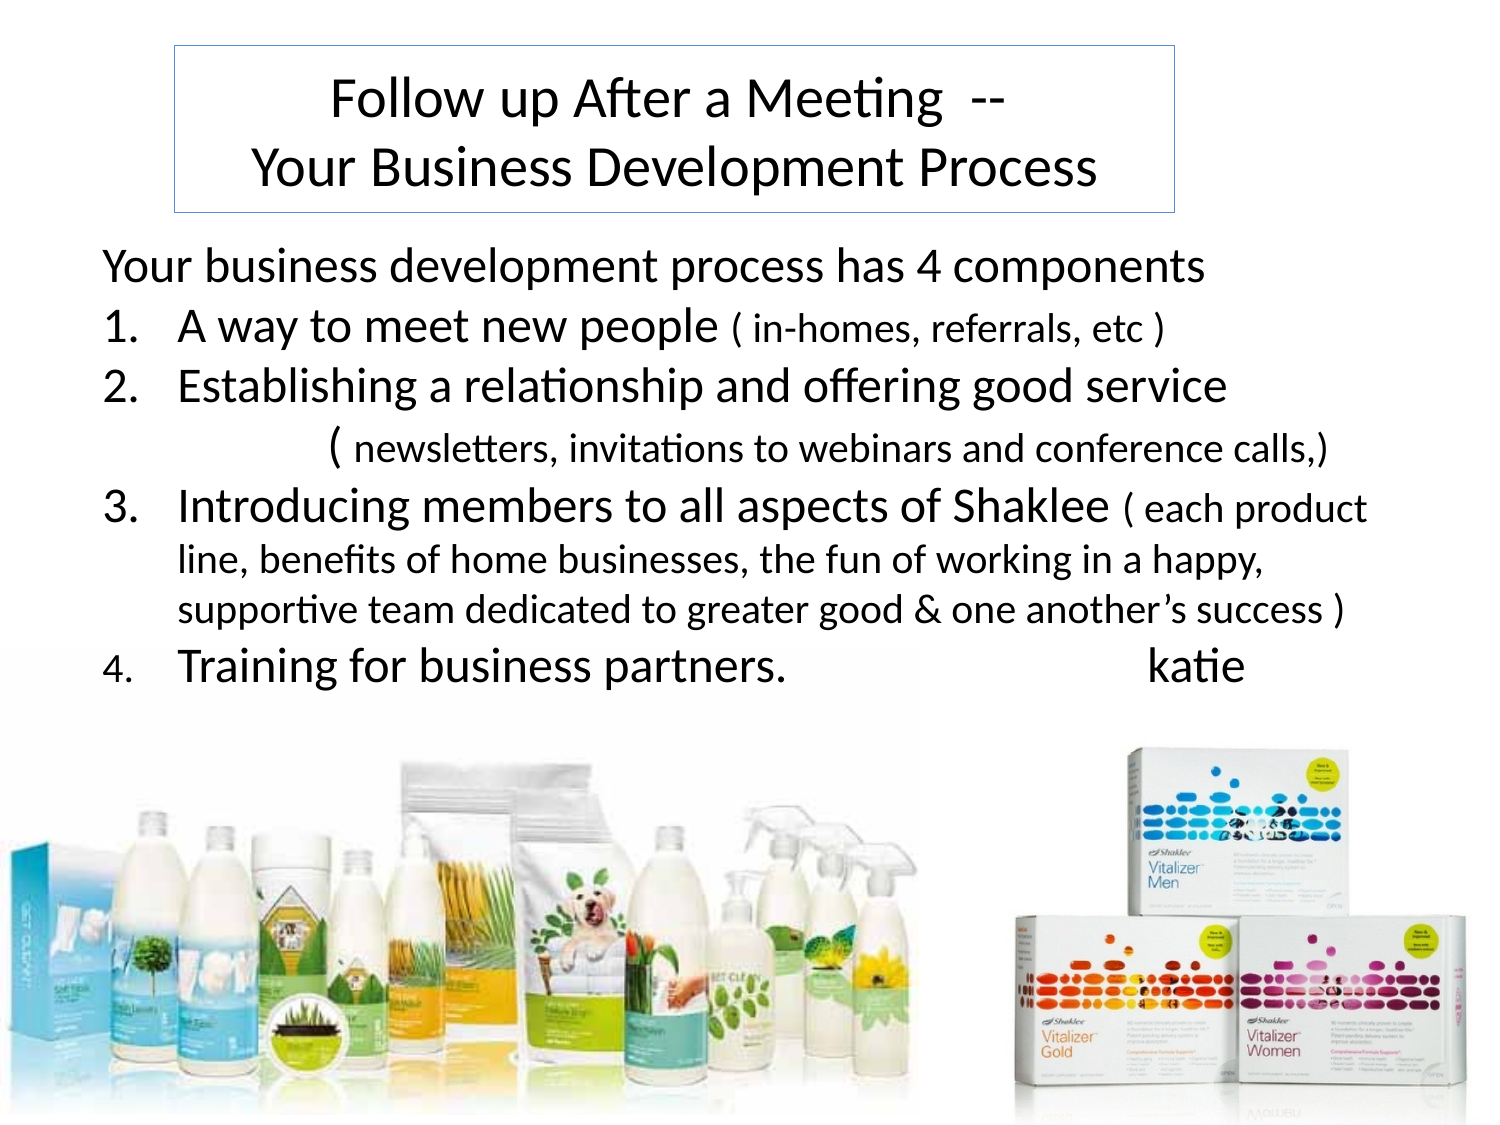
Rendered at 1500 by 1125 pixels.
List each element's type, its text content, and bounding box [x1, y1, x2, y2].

title Follow up After a Meeting -- Your Business Development Process [174, 45, 1175, 213]
picture [0, 649, 919, 1115]
picture [962, 726, 1500, 1125]
text_box Your business development process has 4 components A way to meet new people ( in-homes, referrals, etc ) Establishing a relationship and offering good service ( newsletters, invitations to webinars and conference calls,) Introducing members to all aspects of Shaklee ( each product line, benefits of home businesses, the fun of working in a happy, supportive team dedicated to greater good & one another’s success ) 4. Training for business partners. katie [87, 224, 1413, 820]
